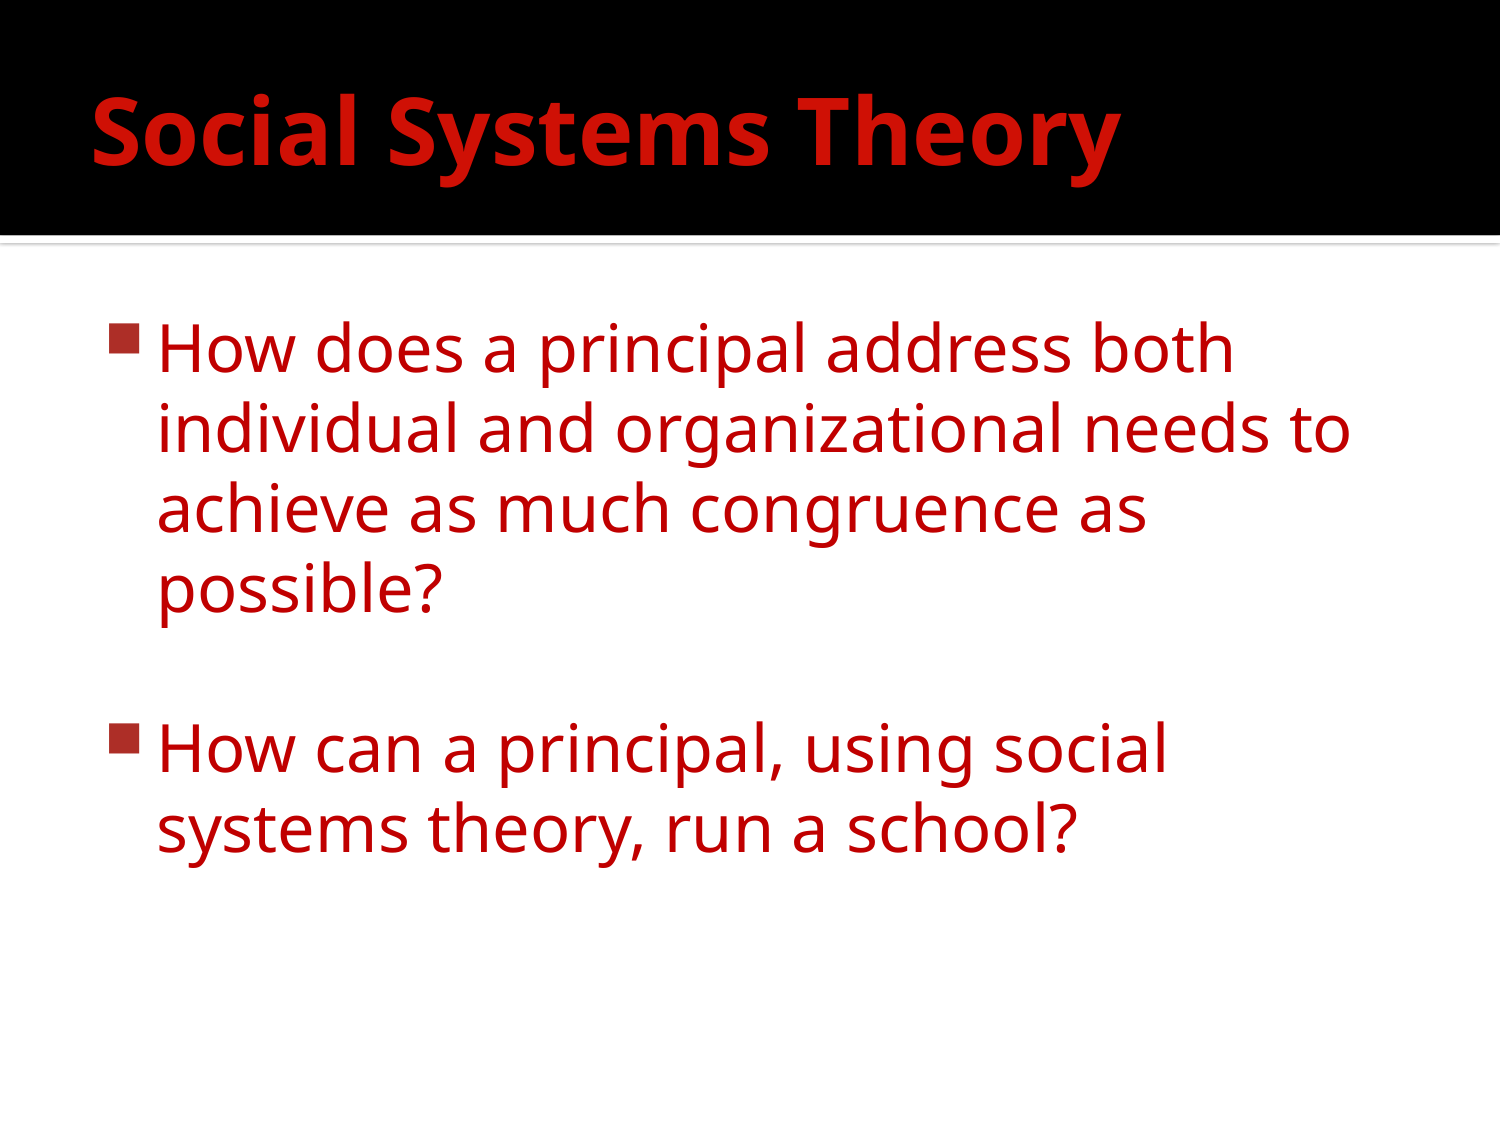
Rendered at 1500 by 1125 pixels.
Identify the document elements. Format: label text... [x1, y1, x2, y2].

title Social Systems Theory [75, 25, 1425, 231]
list How does a principal address both individual and organizational needs to achieve as much congruence as possible? How can a principal, using social systems theory, run a school? [75, 291, 1425, 1050]
